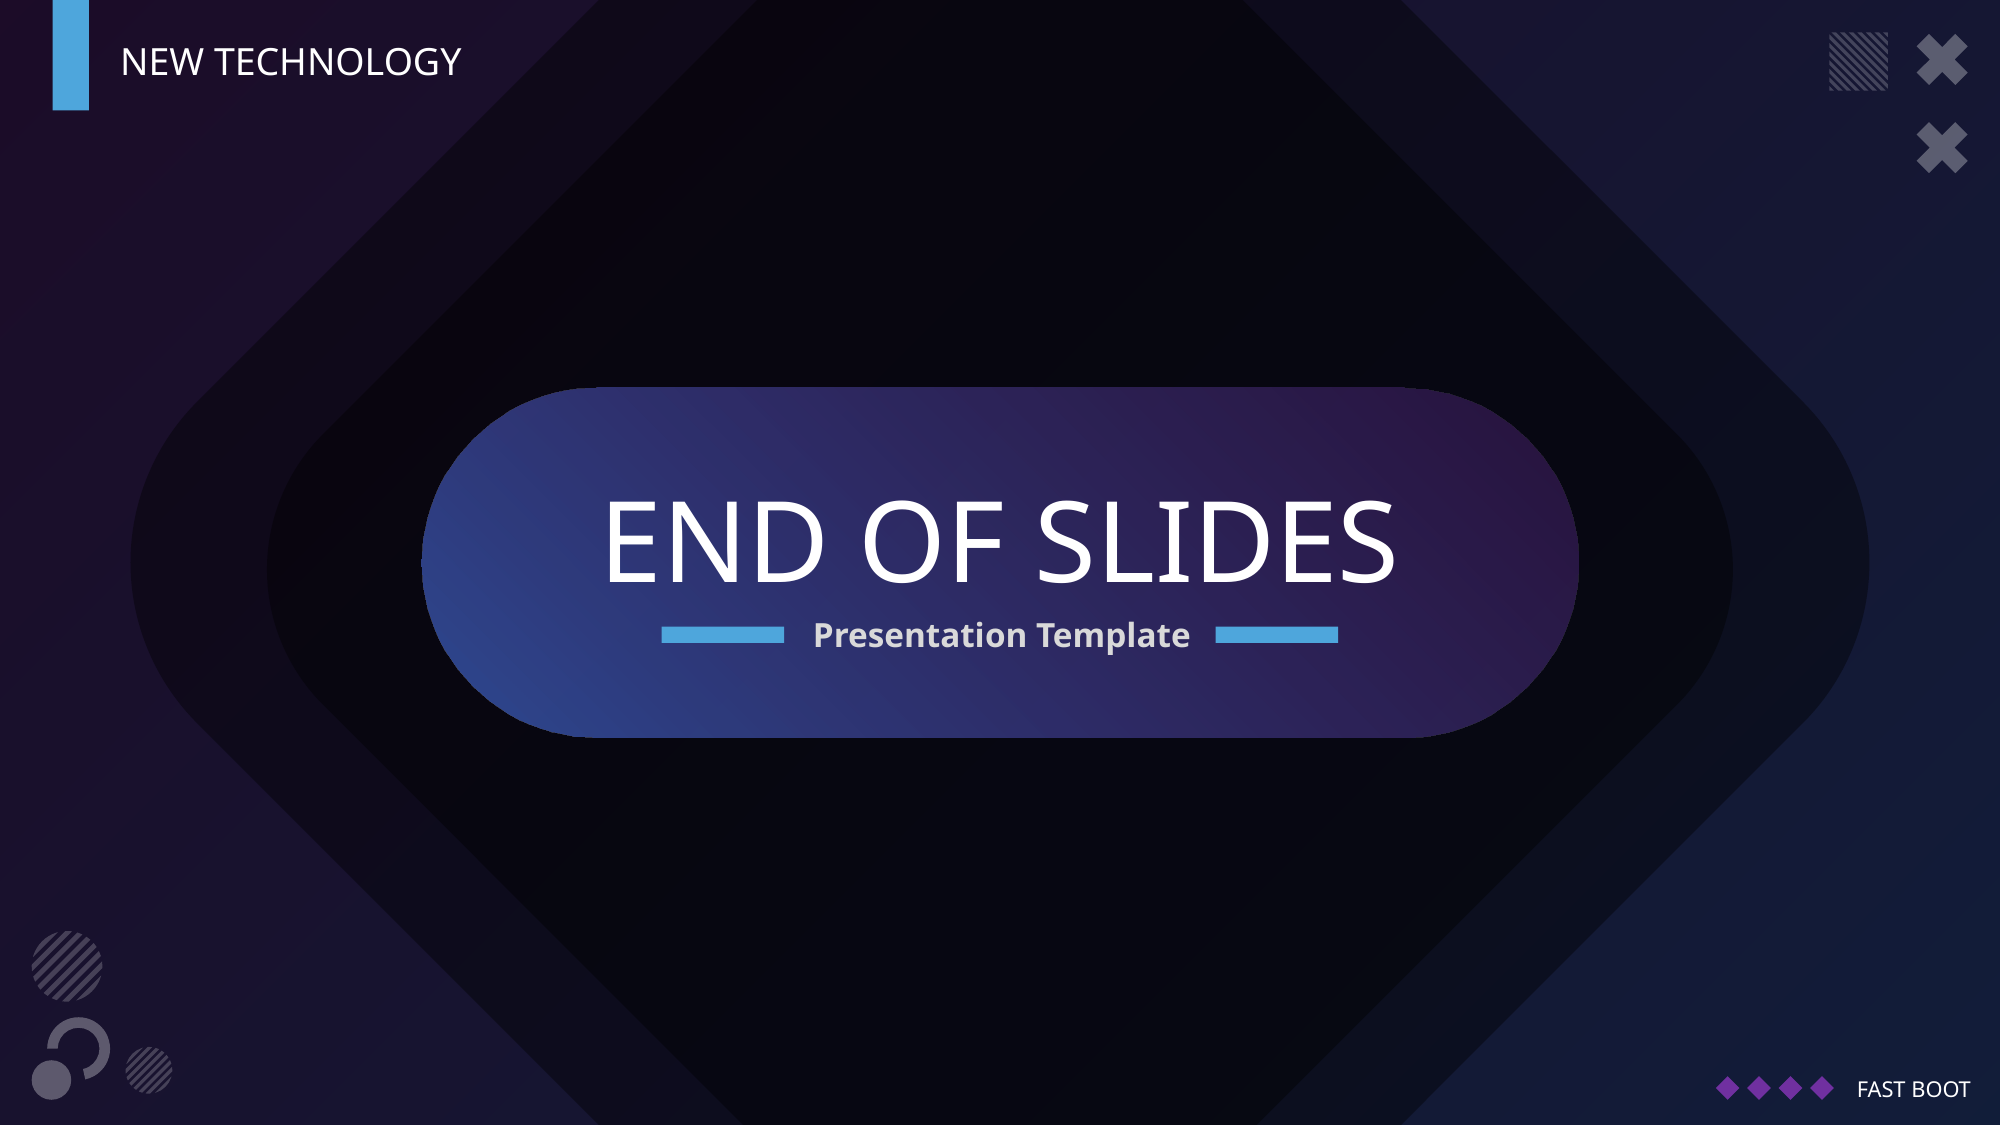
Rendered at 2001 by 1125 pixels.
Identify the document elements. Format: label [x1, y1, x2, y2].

picture [0, 0, 2000, 1125]
text_box [1715, 1076, 1834, 1100]
text_box [31, 1017, 111, 1100]
